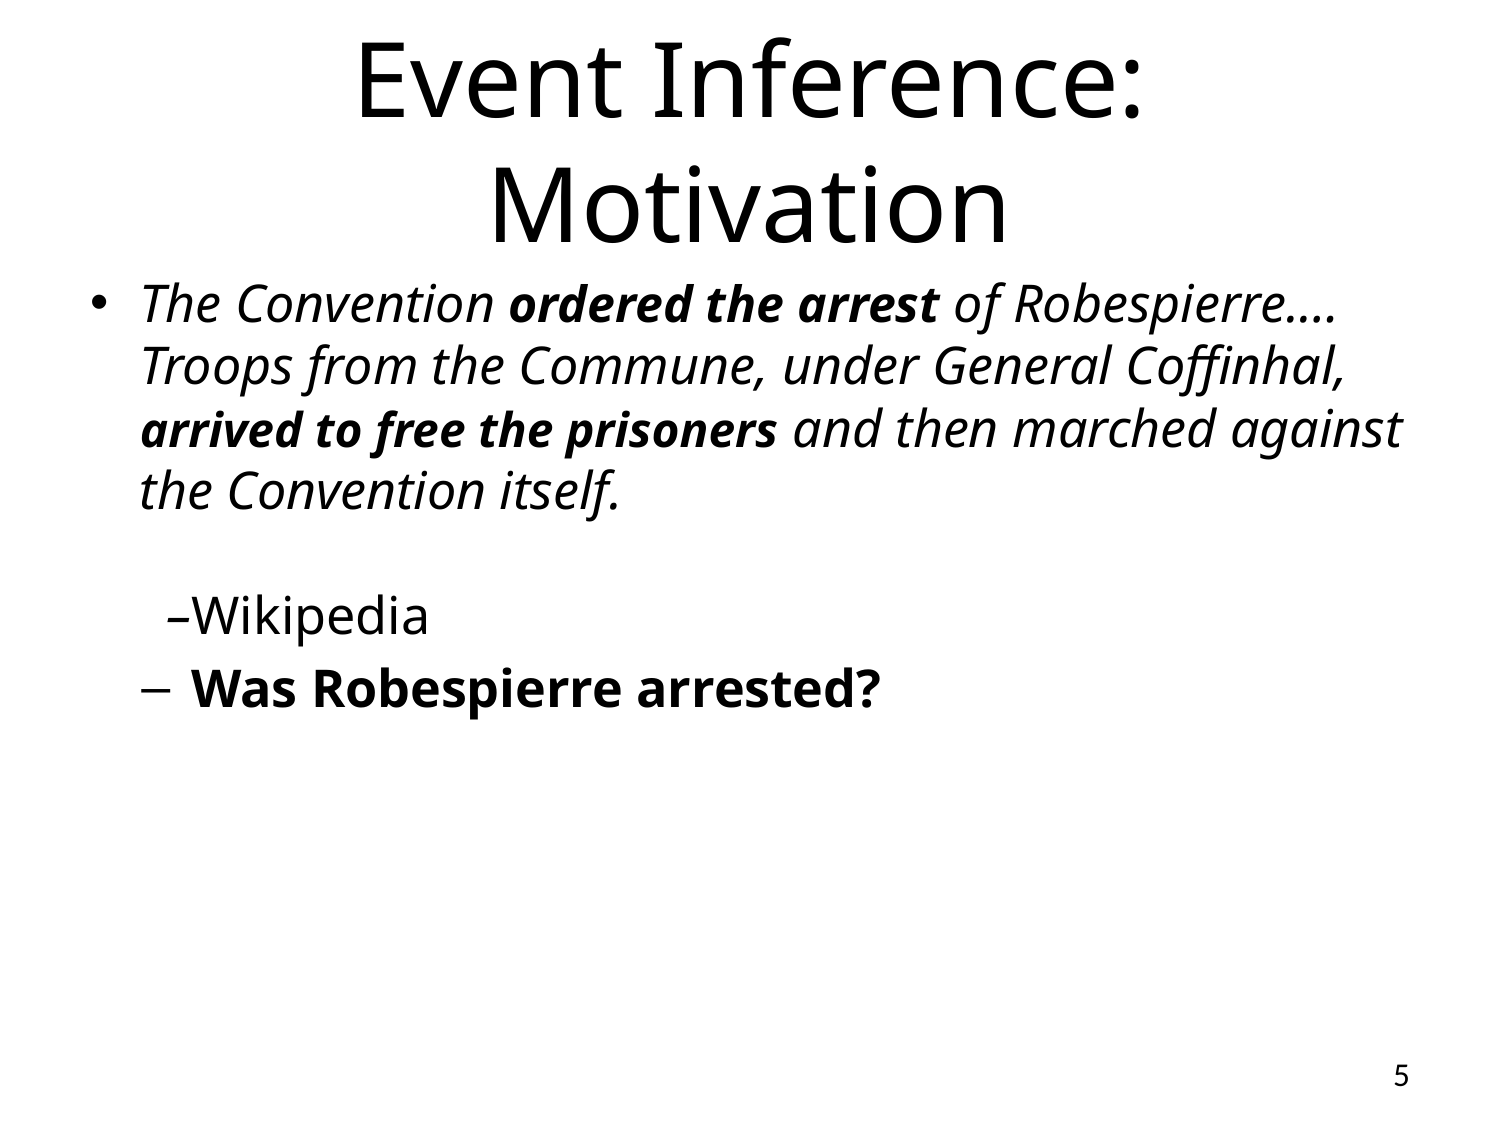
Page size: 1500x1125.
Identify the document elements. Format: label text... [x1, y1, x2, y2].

slide_number 5 [1074, 1042, 1425, 1103]
title Event Inference: Motivation [75, 45, 1425, 233]
list The Convention ordered the arrest of Robespierre.… Troops from the Commune, under General Coffinhal, arrived to free the prisoners and then marched against the Convention itself. –Wikipedia Was Robespierre arrested? [75, 262, 1425, 1005]
